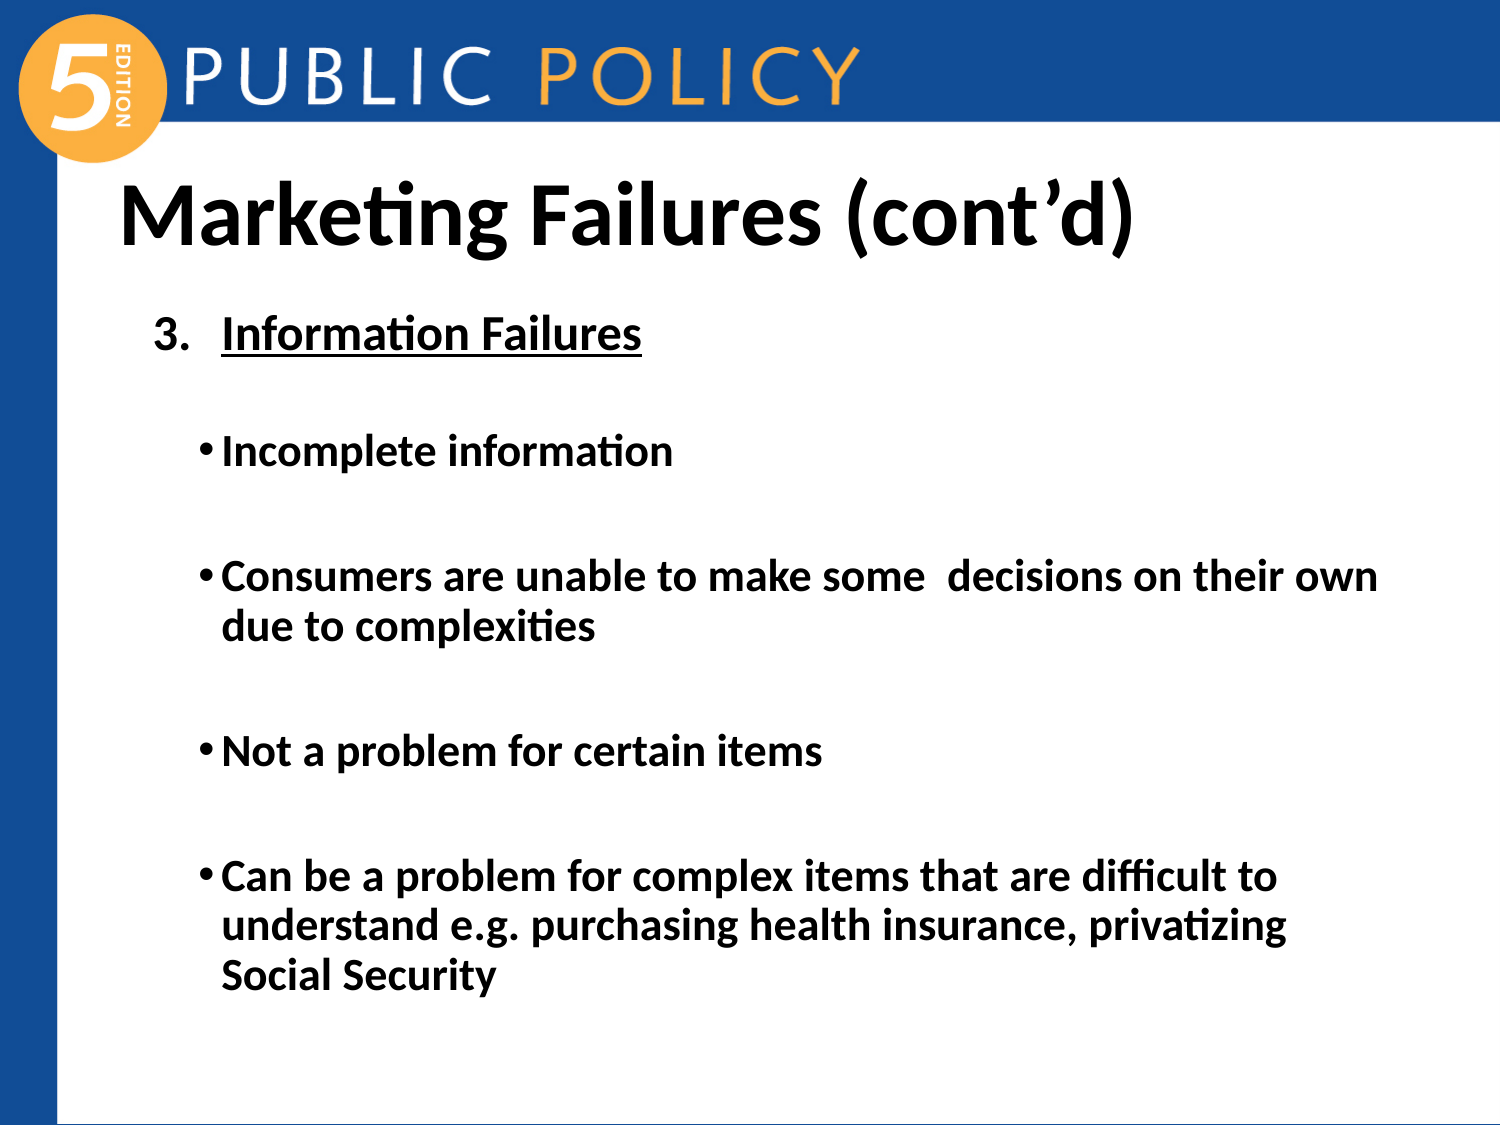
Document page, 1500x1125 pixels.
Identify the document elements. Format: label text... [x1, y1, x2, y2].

title Marketing Failures (cont’d) [103, 107, 1397, 325]
picture [0, 0, 1500, 1125]
list Information Failures Incomplete information Consumers are unable to make some decisions on their own due to complexities Not a problem for certain items Can be a problem for complex items that are difficult to understand e.g. purchasing health insurance, privatizing Social Security [137, 299, 1397, 1014]
